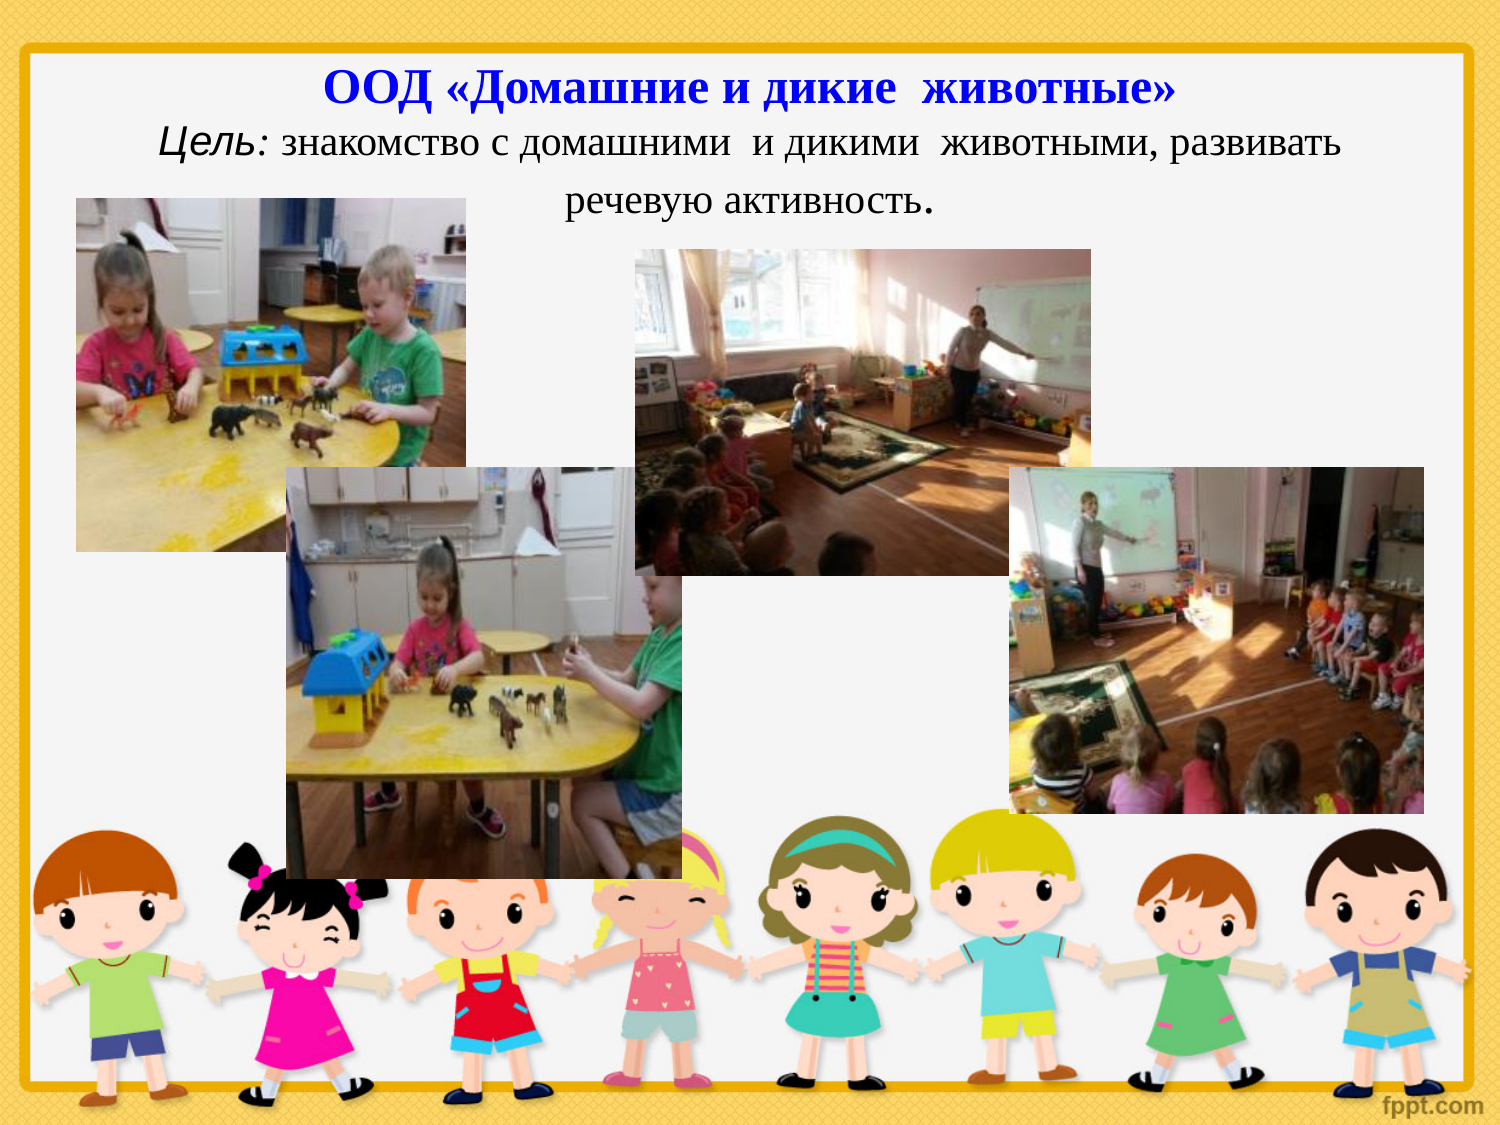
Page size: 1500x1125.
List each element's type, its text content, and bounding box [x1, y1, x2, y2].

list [76, 198, 466, 553]
picture [0, 0, 1500, 1125]
title ООД «Домашние и дикие животные» Цель: знакомство с домашними и дикими животными, развивать речевую активность. [74, 44, 1426, 233]
